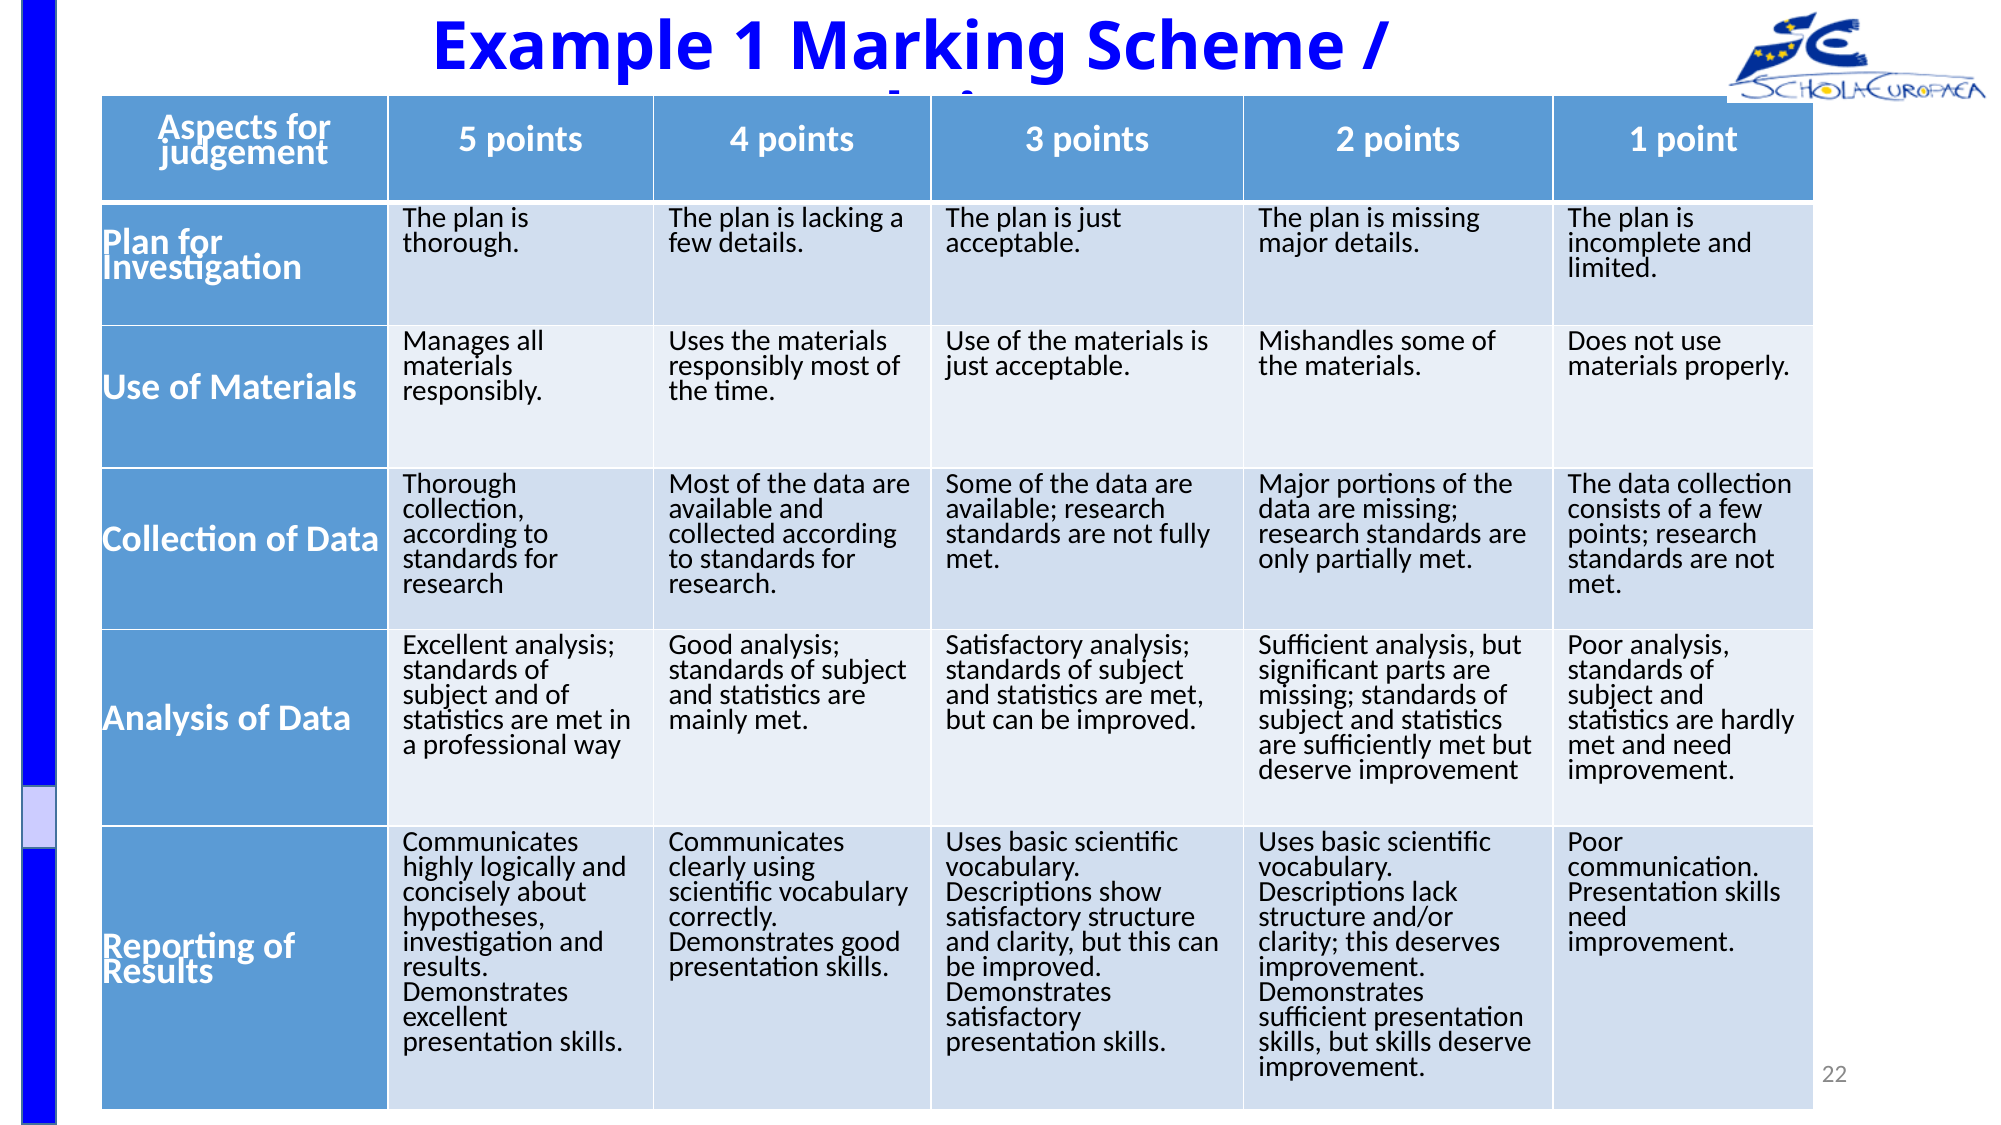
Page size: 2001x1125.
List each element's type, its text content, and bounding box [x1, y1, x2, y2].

table_cell Most of the data are available and collected according to standards for research. [654, 469, 930, 629]
picture [1727, 10, 1988, 103]
table_cell Poor communication. Presentation skills need improvement. [1554, 827, 1813, 1042]
table_header 5 points [389, 96, 653, 200]
table_cell The plan is missing major details. [1244, 205, 1552, 325]
table_cell The data collection consists of a few points; research standards are not met. [1554, 469, 1813, 629]
table_header 3 points [932, 96, 1243, 200]
table_cell Uses basic scientific vocabulary. Descriptions show satisfactory structure and clarity, but this can be improved. Demonstrates satisfactory presentation skills. [932, 827, 1243, 1109]
table_cell Communicates clearly using scientific vocabulary correctly. Demonstrates good presentation skills. [654, 827, 930, 1109]
text_box Example 1 Marking Scheme / rubric [396, 5, 1427, 94]
table_cell Collection of Data [102, 469, 387, 629]
table_cell The plan is thorough. [389, 205, 653, 325]
table_header 2 points [1244, 96, 1552, 200]
table_header Aspects for judgement [102, 96, 387, 200]
table_header 4 points [654, 96, 930, 200]
slide_number 22 [1412, 1042, 1863, 1103]
table_cell Good analysis; standards of subject and statistics are mainly met. [654, 630, 930, 825]
table_cell Some of the data are available; research standards are not fully met. [932, 469, 1243, 629]
table_cell Poor communication. Presentation skills need improvement. [1554, 1103, 1813, 1109]
table_cell Uses basic scientific vocabulary. Descriptions lack structure and/or clarity; this deserves improvement. Demonstrates sufficient presentation skills, but skills deserve improvement. [1244, 827, 1552, 1109]
table_cell Analysis of Data [102, 630, 387, 825]
table_cell The plan is incomplete and limited. [1554, 205, 1813, 325]
table_cell Plan for Investigation [102, 205, 387, 325]
table_cell Use of Materials [102, 326, 387, 467]
table_cell Use of the materials is just acceptable. [932, 326, 1243, 467]
table_cell Poor analysis, standards of subject and statistics are hardly met and need improvement. [1554, 630, 1813, 825]
table_cell Excellent analysis; standards of subject and of statistics are met in a professional way [389, 630, 653, 825]
text_box [21, 849, 57, 1125]
table_cell Communicates highly logically and concisely about hypotheses, investigation and results. Demonstrates excellent presentation skills. [389, 827, 653, 1109]
table_cell Satisfactory analysis; standards of subject and statistics are met, but can be improved. [932, 630, 1243, 825]
table_cell Major portions of the data are missing; research standards are only partially met. [1244, 469, 1552, 629]
text_box [21, 0, 57, 785]
table_cell Thorough collection, according to standards for research [389, 469, 653, 629]
text_box [21, 785, 57, 849]
table_cell Sufficient analysis, but significant parts are missing; standards of subject and statistics are sufficiently met but deserve improvement [1244, 630, 1552, 825]
table_cell Does not use materials properly. [1554, 326, 1813, 467]
table_cell Reporting of Results [102, 827, 387, 1109]
table_cell The plan is lacking a few details. [654, 205, 930, 325]
table_cell The plan is just acceptable. [932, 205, 1243, 325]
table_cell Uses the materials responsibly most of the time. [654, 326, 930, 467]
table_cell Mishandles some of the materials. [1244, 326, 1552, 467]
table_cell Manages all materials responsibly. [389, 326, 653, 467]
table_header 1 point [1554, 96, 1813, 200]
